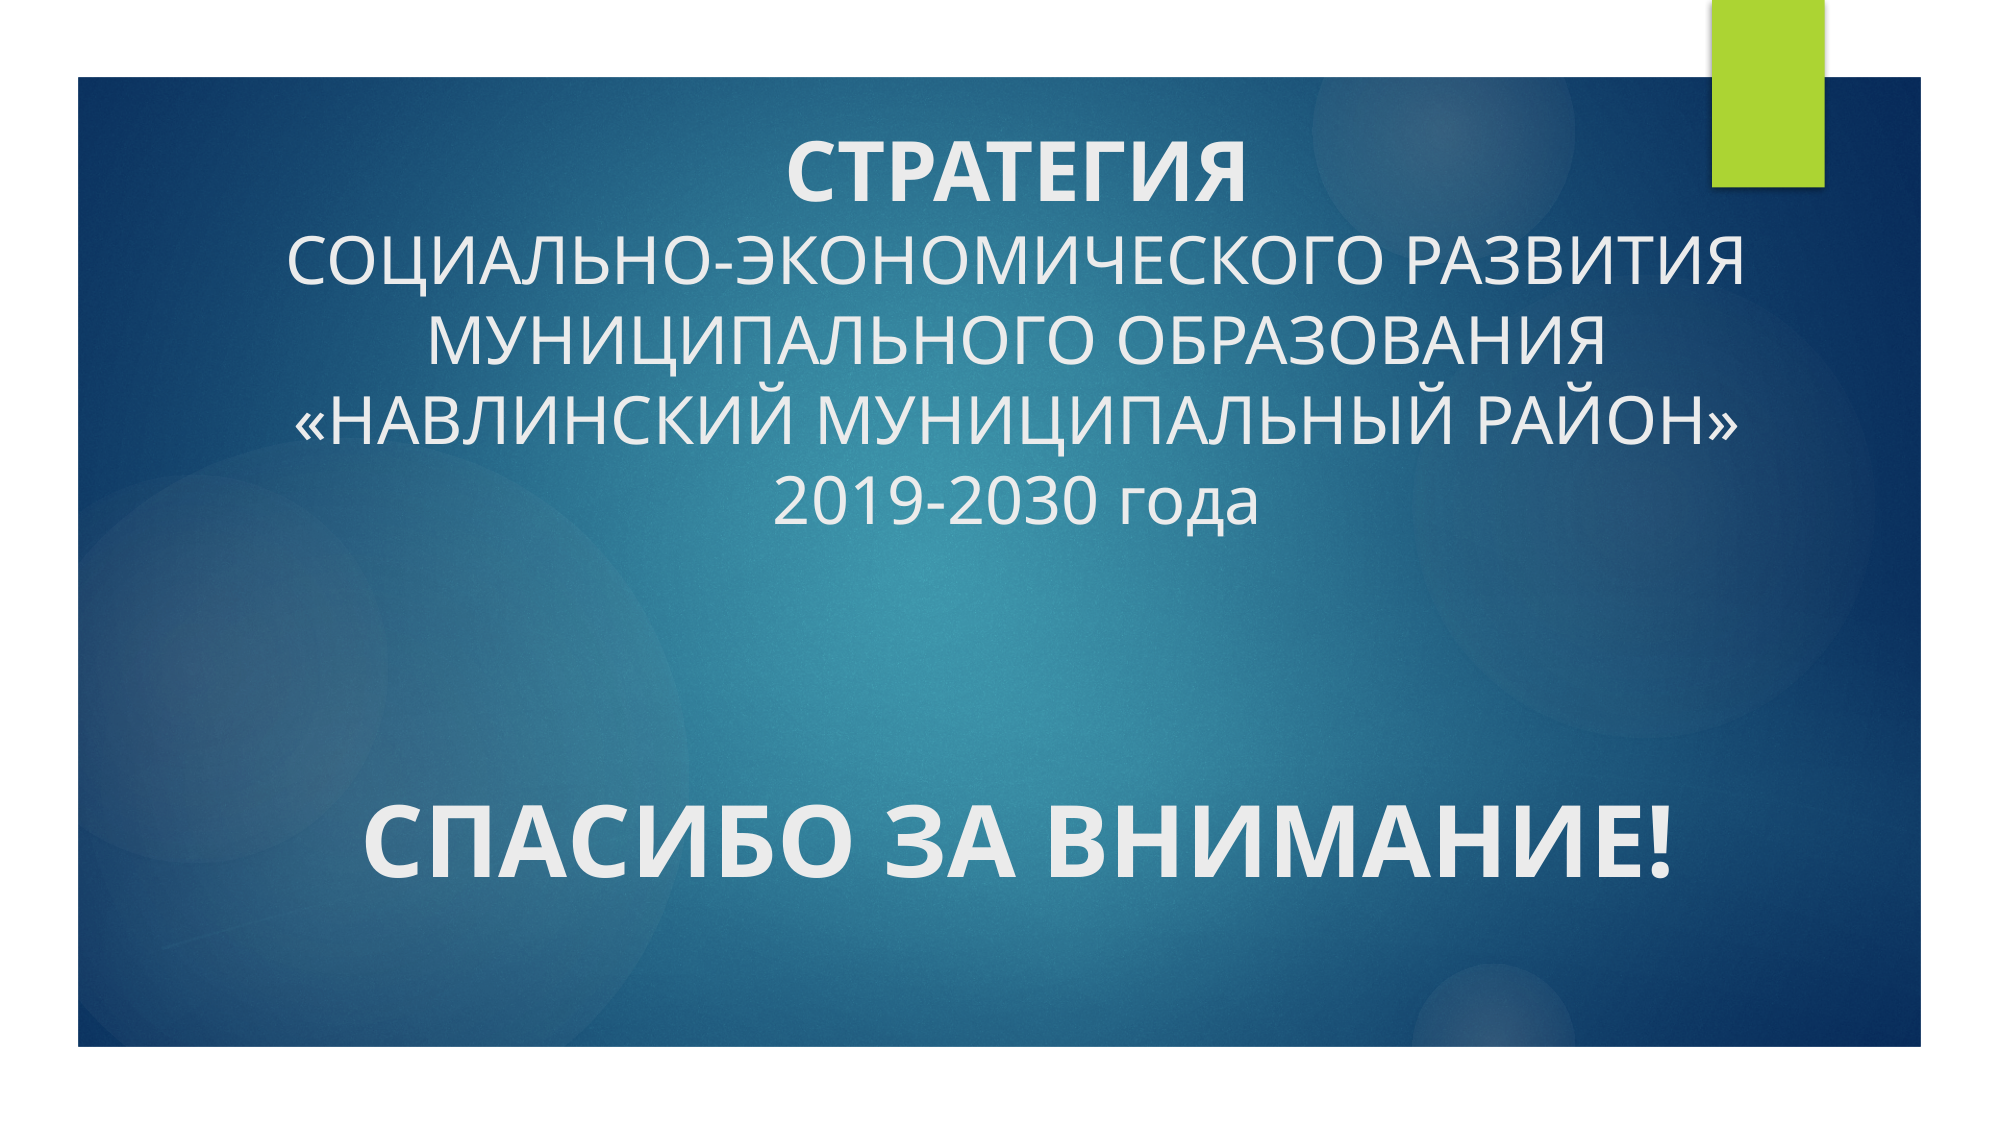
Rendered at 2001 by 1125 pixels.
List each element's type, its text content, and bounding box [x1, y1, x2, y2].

title СТРАТЕГИЯ СОЦИАЛЬНО-ЭКОНОМИЧЕСКОГО РАЗВИТИЯ МУНИЦИПАЛЬНОГО ОБРАЗОВАНИЯ «НАВЛИНСКИЙ МУНИЦИПАЛЬНЫЙ РАЙОН» 2019-2030 года СПАСИБО ЗА ВНИМАНИЕ! [161, 586, 1875, 1026]
